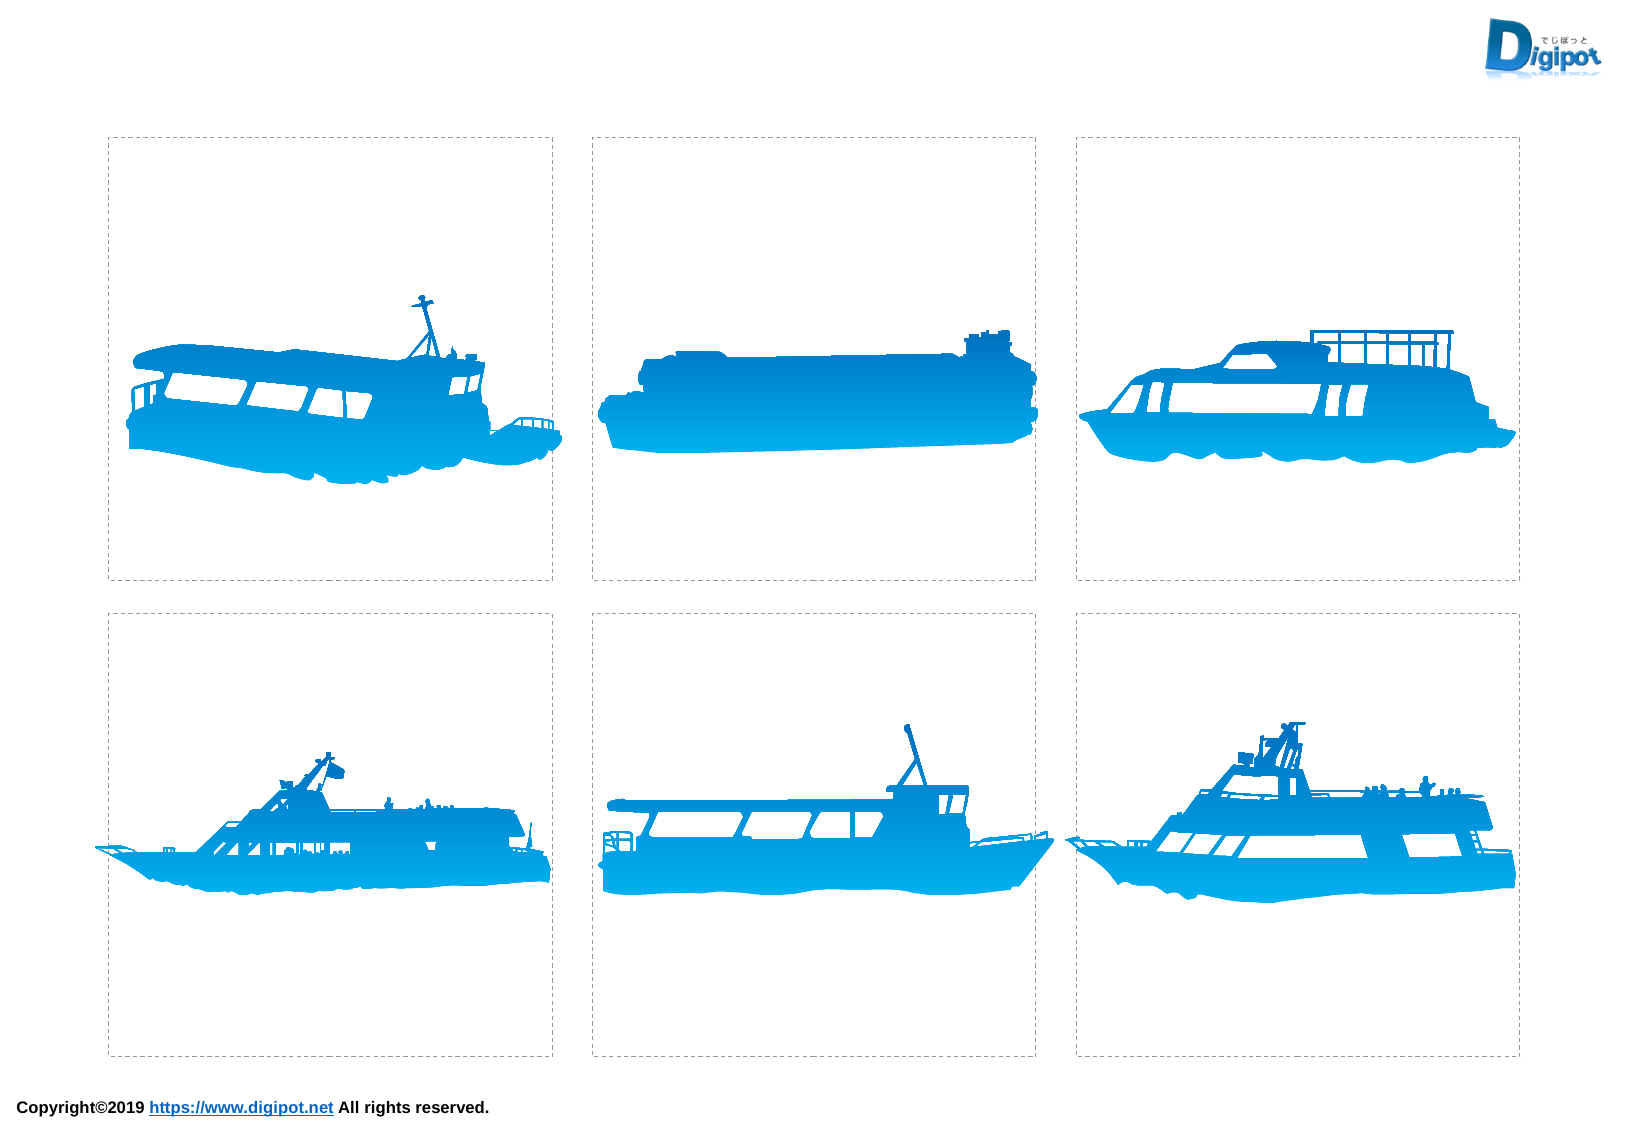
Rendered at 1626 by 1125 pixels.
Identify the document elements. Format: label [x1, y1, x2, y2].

text_box [94, 752, 552, 896]
text_box [598, 329, 1039, 454]
picture [1485, 18, 1602, 82]
text_box [598, 724, 1055, 896]
text_box [1078, 329, 1516, 464]
text_box [1065, 721, 1516, 904]
text_box [125, 295, 563, 485]
